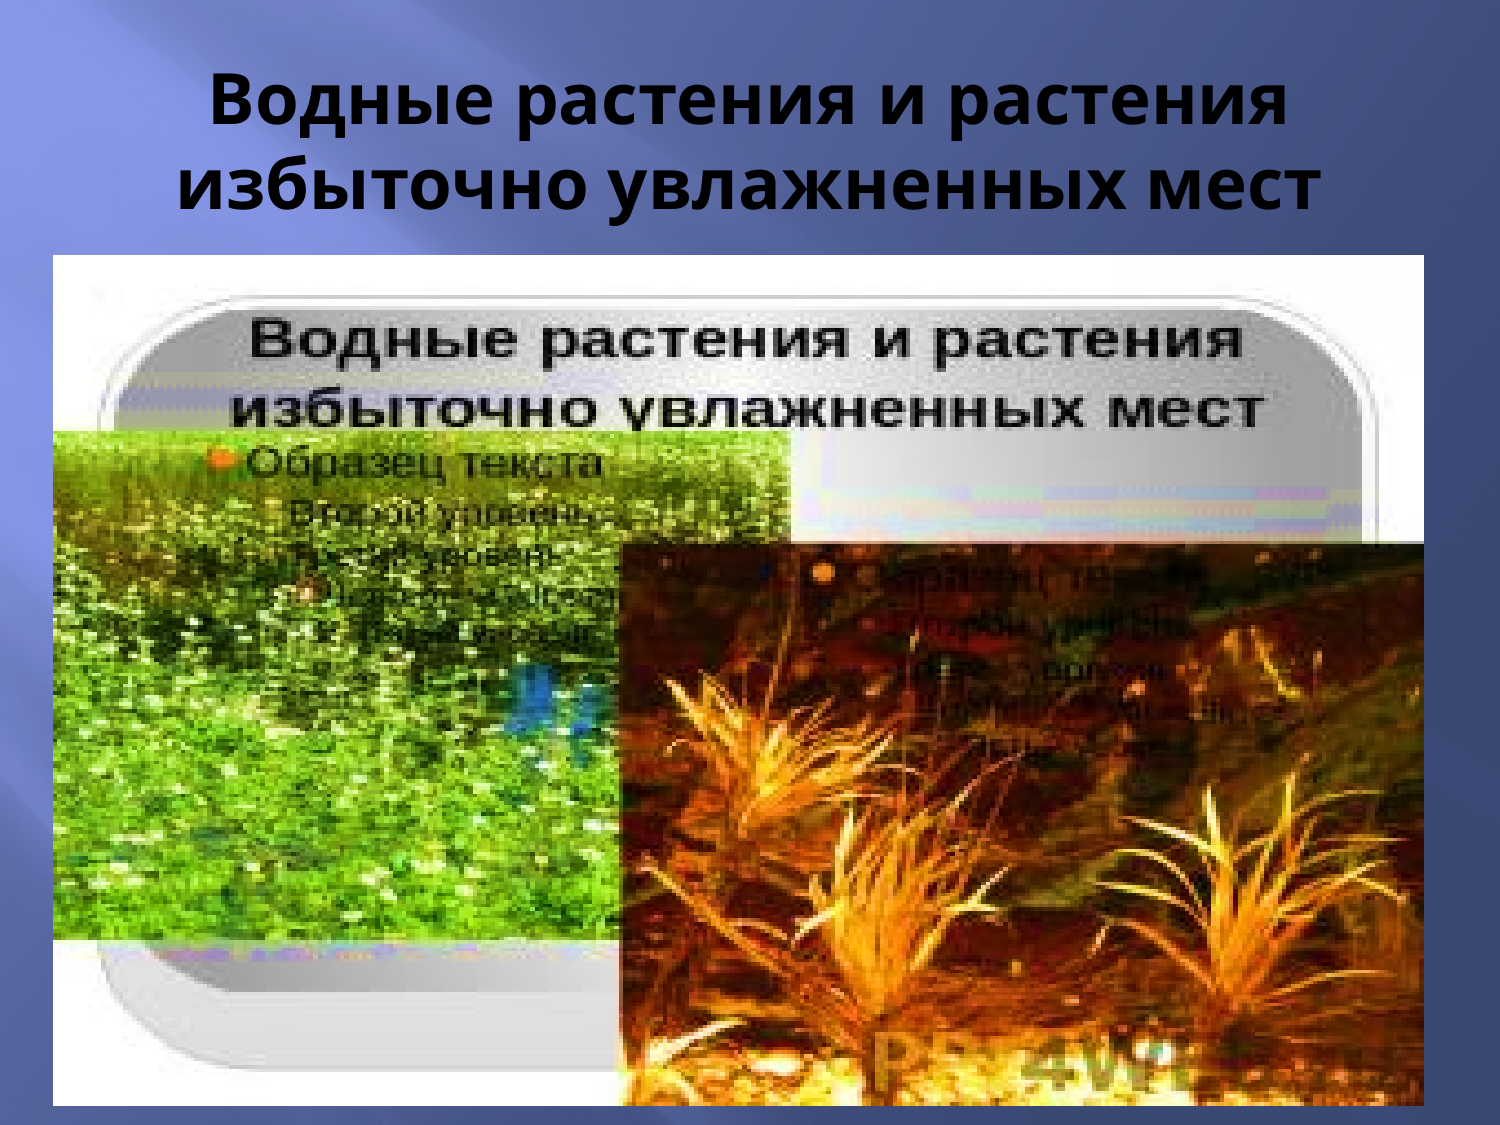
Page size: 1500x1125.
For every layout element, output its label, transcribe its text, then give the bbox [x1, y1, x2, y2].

picture [52, 255, 1424, 1107]
title Водные растения и растения избыточно увлажненных мест [75, 45, 1425, 233]
